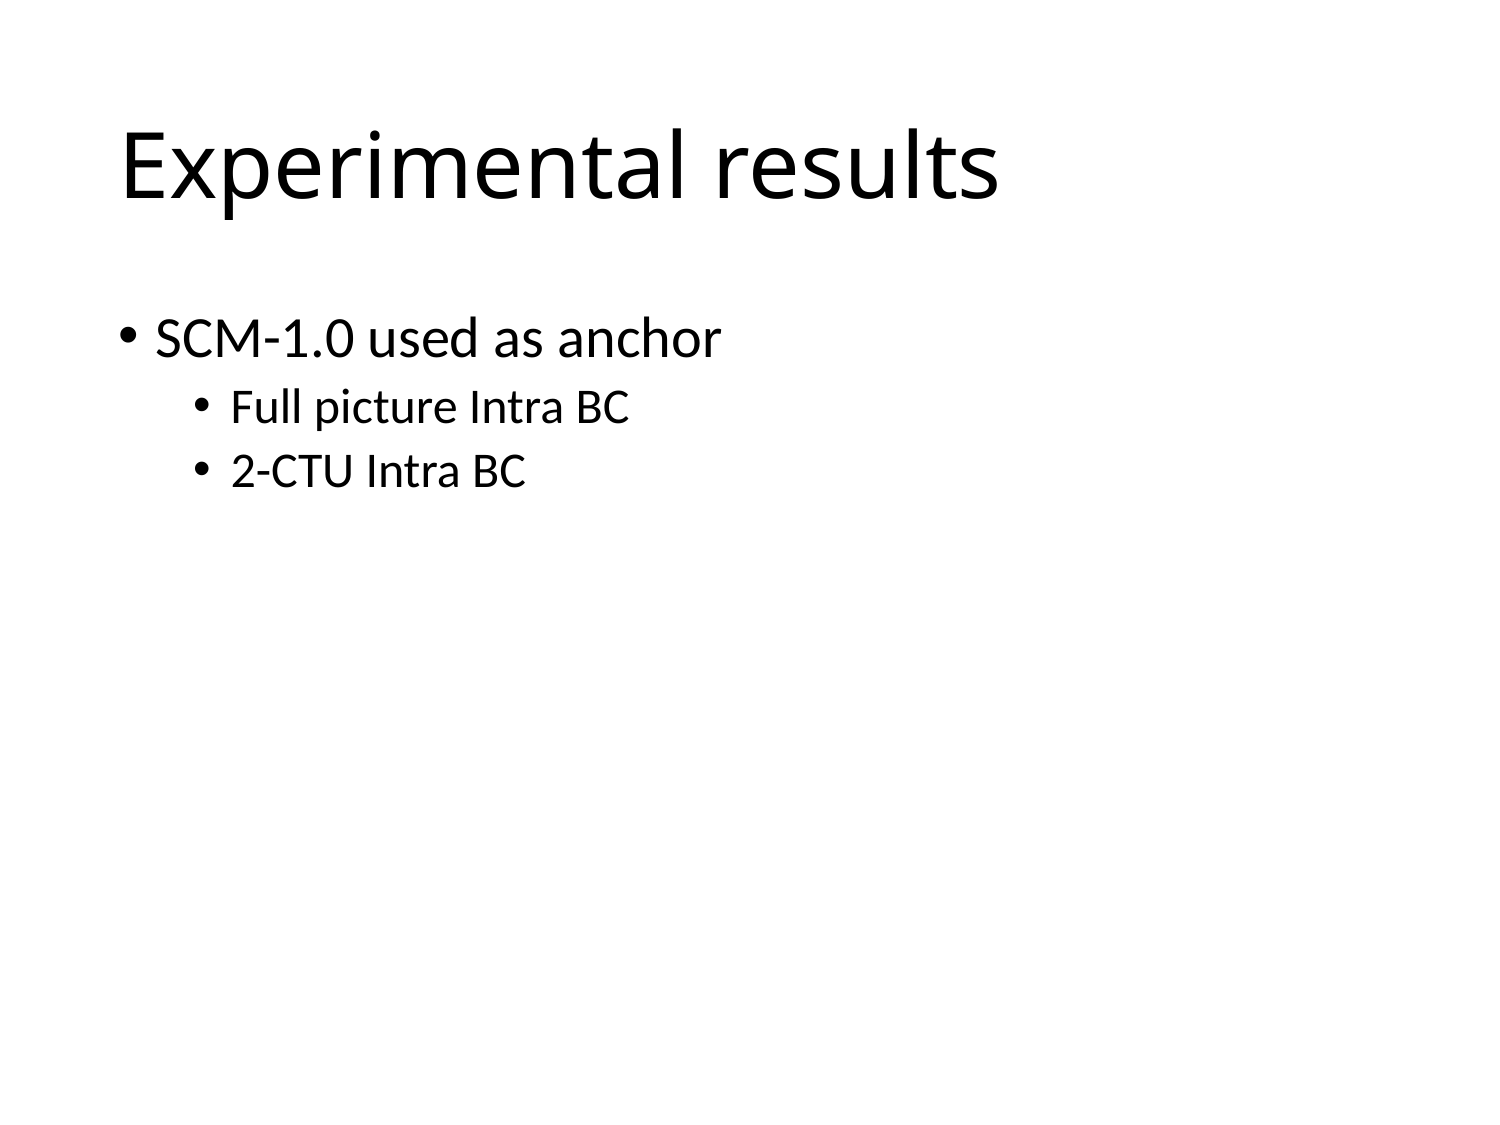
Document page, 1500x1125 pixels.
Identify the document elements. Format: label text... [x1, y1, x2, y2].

title Experimental results [103, 59, 1397, 278]
list SCM-1.0 used as anchor Full picture Intra BC 2-CTU Intra BC [103, 299, 1397, 1014]
